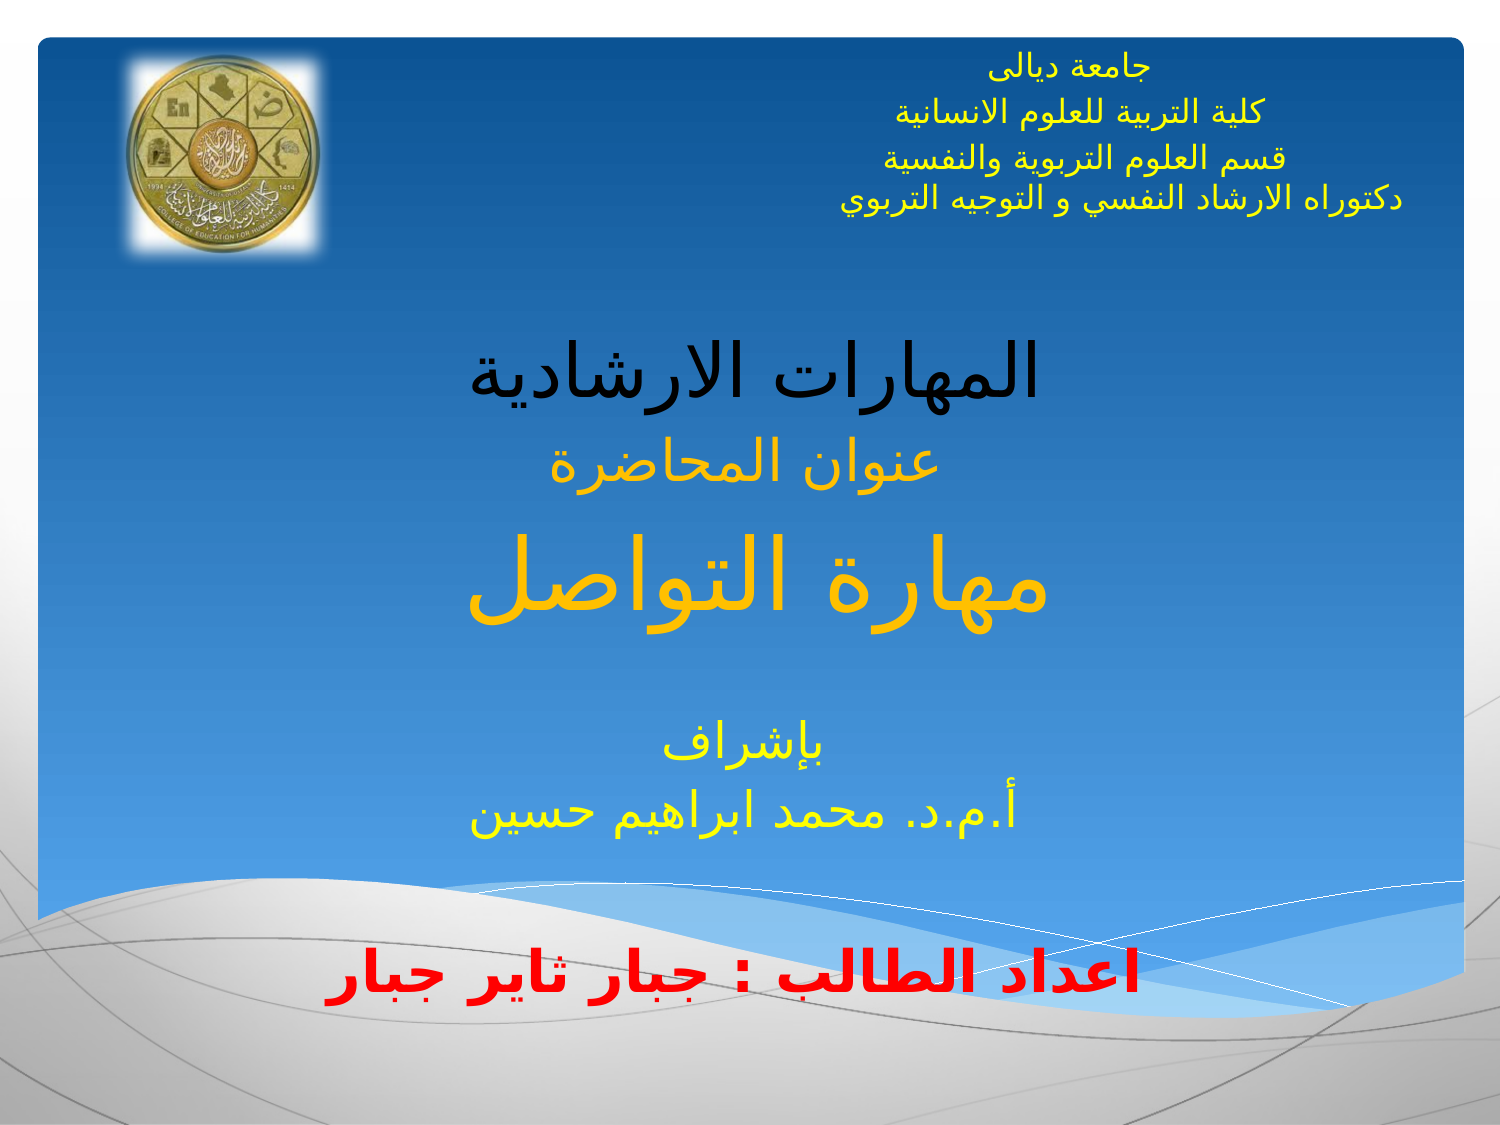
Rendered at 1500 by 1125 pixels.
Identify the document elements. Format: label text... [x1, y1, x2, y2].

text_box جامعة ديالى كلية التربية للعلوم الانسانية قسم العلوم التربوية والنفسية دكتوراه الارشاد النفسي و التوجيه التربوي [809, 30, 1436, 224]
picture [111, 42, 336, 270]
title المهارات الارشادية عنوان المحاضرة مهارة التواصل بإشراف أ.م.د. محمد ابراهيم حسين [152, 261, 1334, 906]
text_box اعداد الطالب : جبار ثاير جبار [218, 916, 1269, 1083]
